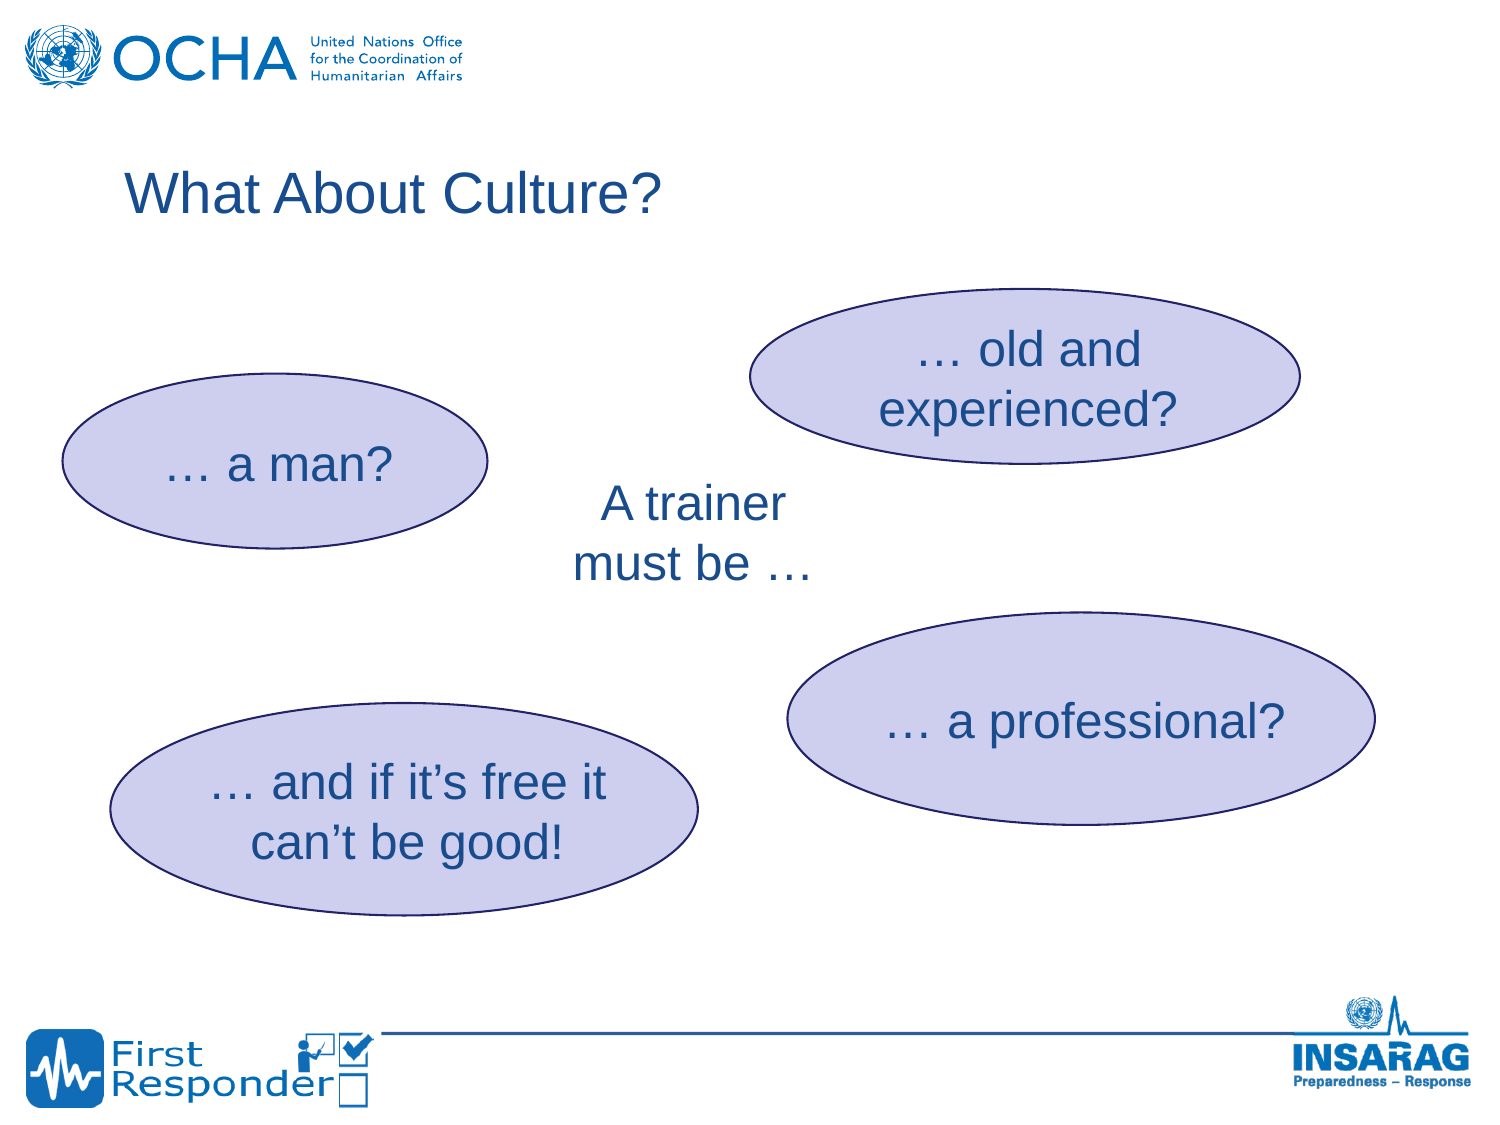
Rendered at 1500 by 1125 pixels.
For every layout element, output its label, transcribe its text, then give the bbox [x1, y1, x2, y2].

text_box … a professional? [787, 612, 1375, 825]
text_box A trainer must be … [525, 462, 863, 675]
text_box What About Culture? [103, 147, 679, 233]
text_box … and if it’s free it can’t be good! [110, 702, 698, 916]
picture [24, 1024, 375, 1113]
text_box … old and experienced? [750, 288, 1300, 464]
picture [1287, 995, 1471, 1094]
text_box … a man? [62, 373, 488, 549]
